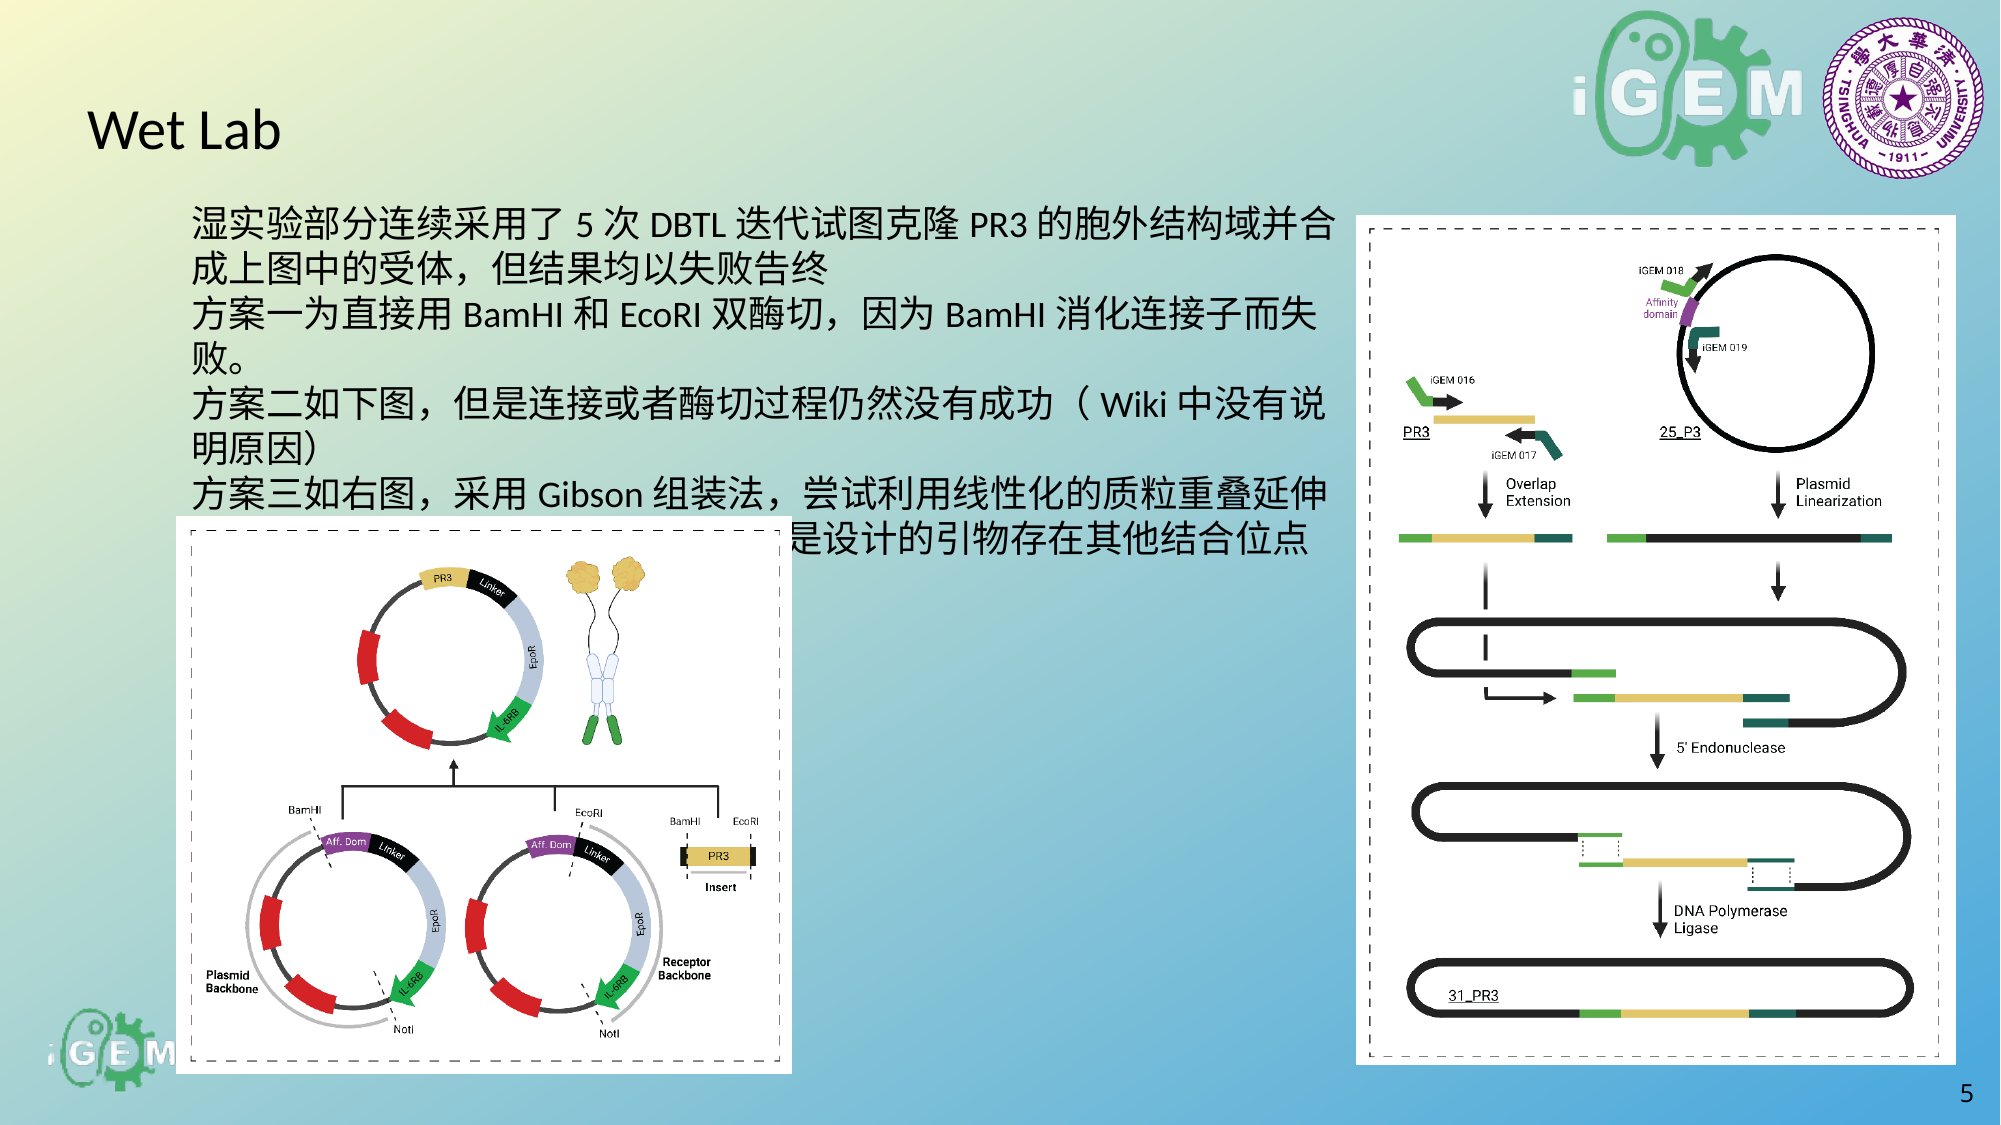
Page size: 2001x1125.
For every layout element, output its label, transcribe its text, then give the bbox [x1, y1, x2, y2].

picture [1355, 215, 1956, 1065]
text_box Wet Lab [72, 84, 504, 169]
slide_number 5 [1539, 1064, 1989, 1125]
picture [1533, 0, 2001, 213]
picture [0, 515, 793, 1125]
text_box 湿实验部分连续采用了5次DBTL迭代试图克隆PR3的胞外结构域并合成上图中的受体，但结果均以失败告终 方案一为直接用BamHI和EcoRI双酶切，因为BamHI消化连接子而失败。 方案二如下图，但是连接或者酶切过程仍然没有成功（Wiki中没有说明原因） 方案三如右图，采用Gibson组装法，尝试利用线性化的质粒重叠延伸PCR得到产物，实验失败的原因可能是设计的引物存在其他结合位点 [176, 192, 1357, 568]
